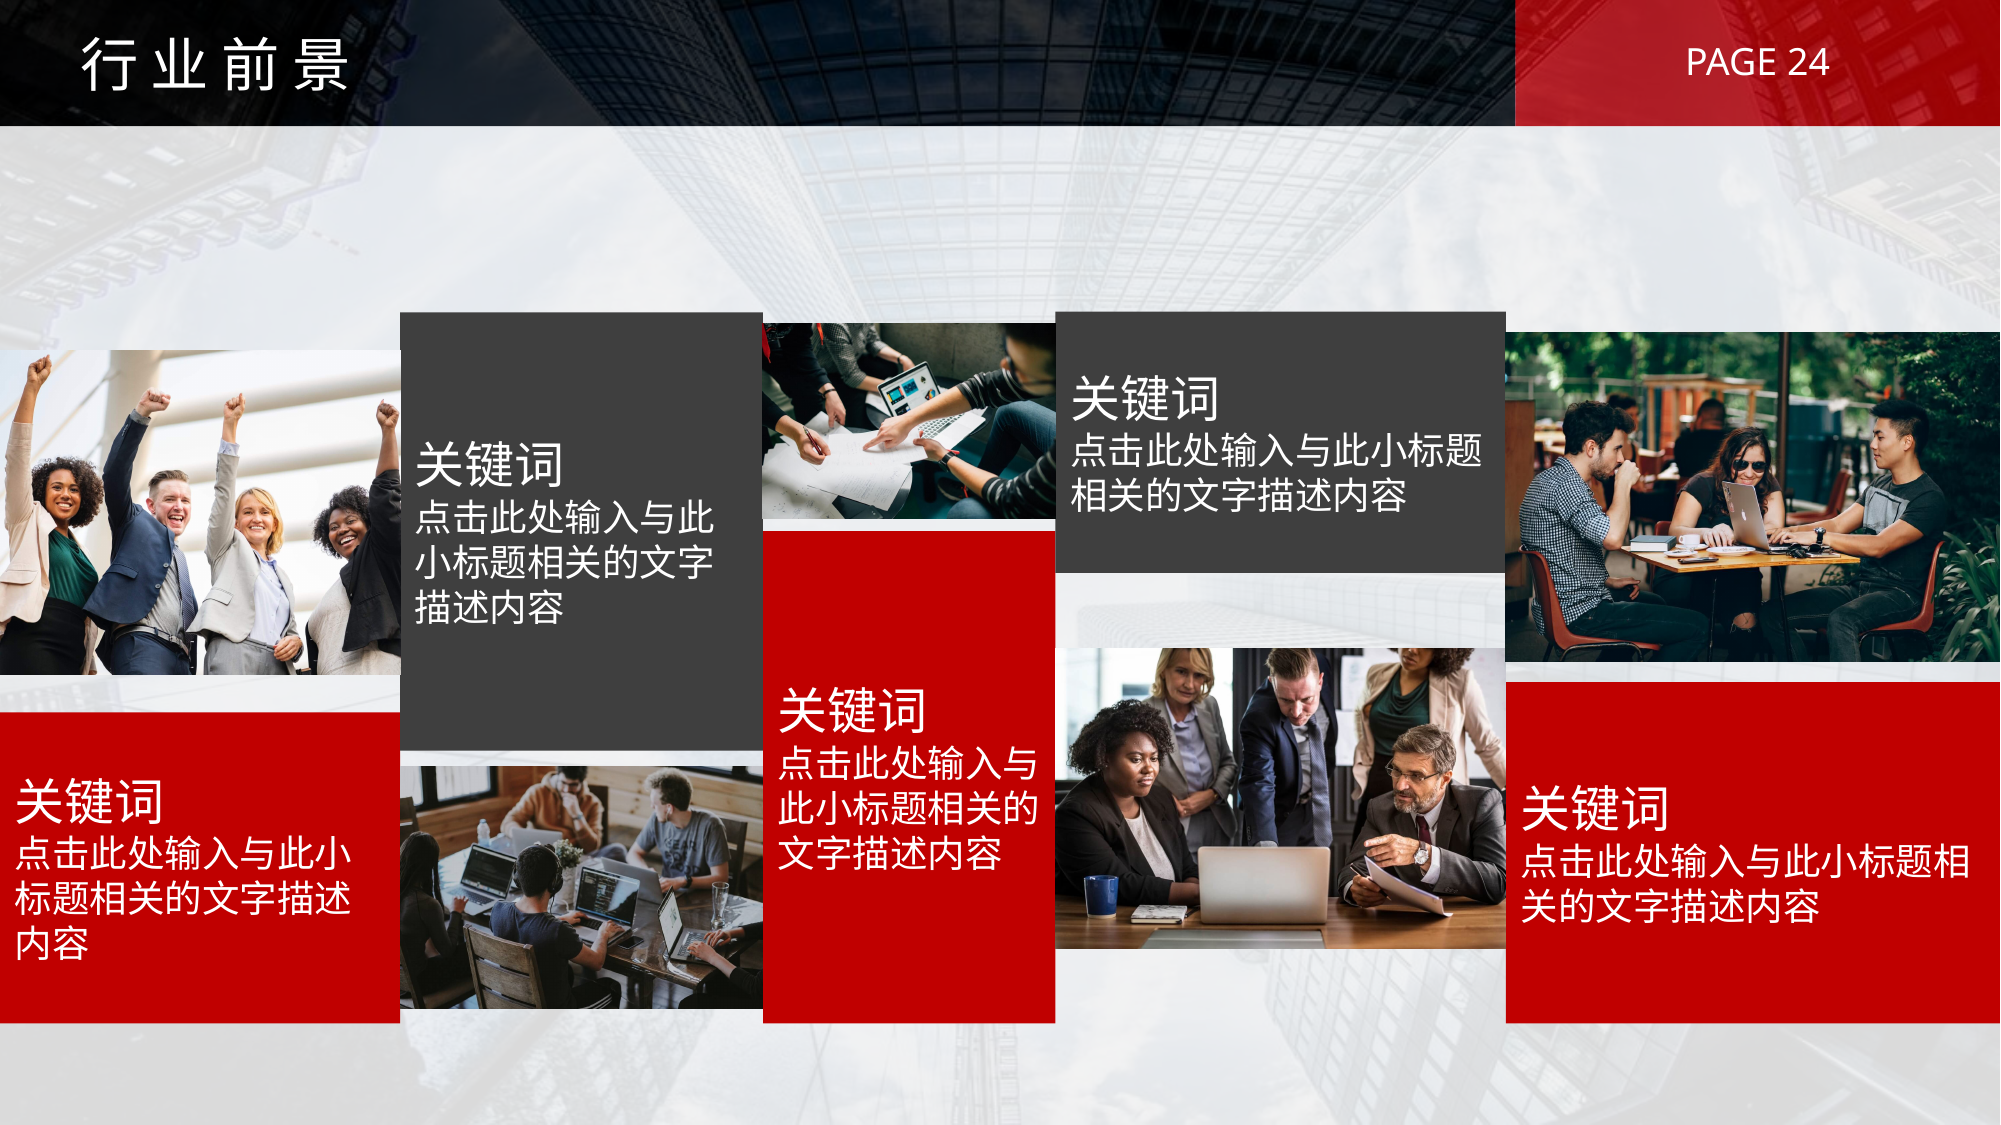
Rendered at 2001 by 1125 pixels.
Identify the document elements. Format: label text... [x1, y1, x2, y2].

picture [400, 766, 764, 1009]
picture [0, 350, 401, 675]
text_box 关键词 点击此处输入与此小标题相关的文字描述内容 [1054, 311, 1507, 574]
text_box 关键词 点击此处输入与此小标题相关的文字描述内容 [0, 711, 401, 1024]
text_box 关键词 点击此处输入与此小标题相关的文字描述内容 [762, 530, 1056, 1024]
text_box 关键词 点击此处输入与此小标题相关的文字描述内容 [1505, 681, 2000, 1024]
picture [762, 323, 1056, 520]
text_box 关键词 点击此处输入与此小标题相关的文字描述内容 [399, 311, 764, 752]
title 行业前景 [65, 20, 931, 106]
picture [1055, 332, 2000, 949]
picture [0, 0, 1515, 126]
